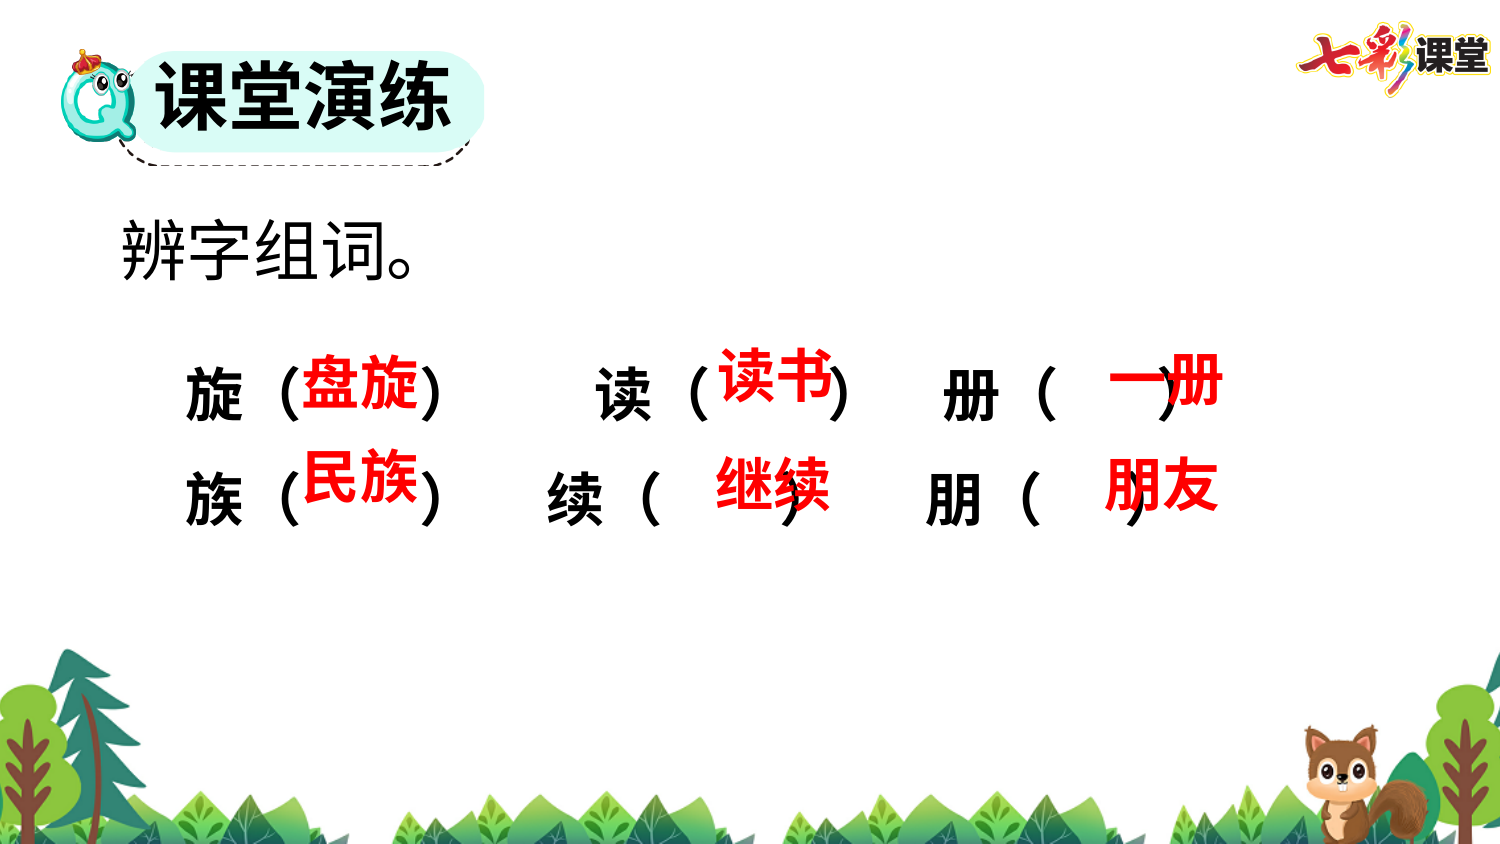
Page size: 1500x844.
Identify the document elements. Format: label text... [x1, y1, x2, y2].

text_box 朋友 [1093, 442, 1246, 524]
picture [0, 0, 1500, 844]
text_box 旋（ ） 读（ ） 册（ ） 族（ ） 续（ ） 朋（ ） [171, 315, 1388, 541]
text_box 盘旋 [290, 340, 443, 422]
text_box 课堂演练 [141, 43, 491, 145]
text_box 继续 [703, 442, 857, 524]
text_box 一册 [1096, 336, 1343, 418]
text_box 辨字组词。 [108, 186, 455, 294]
text_box 读书 [706, 333, 859, 415]
text_box 民族 [290, 434, 443, 516]
